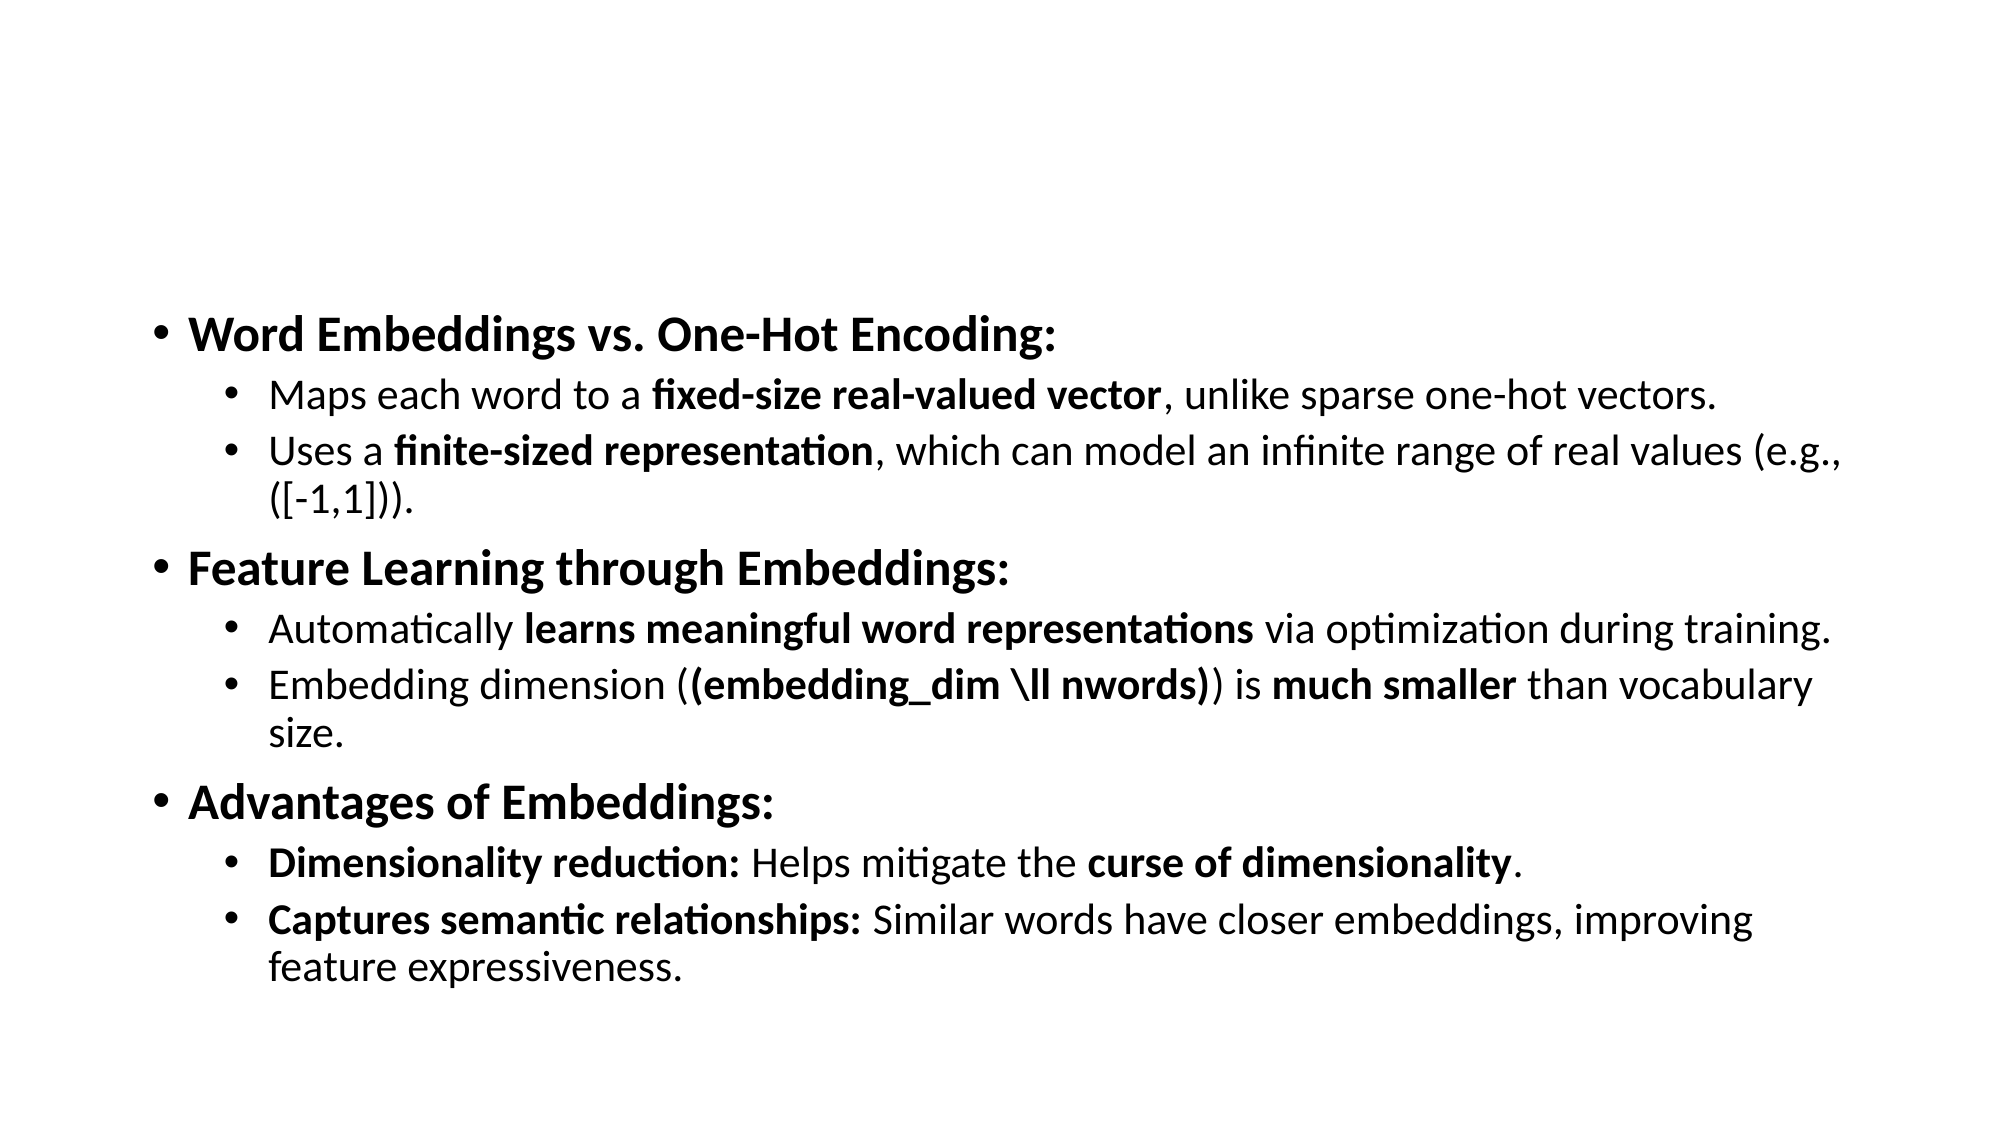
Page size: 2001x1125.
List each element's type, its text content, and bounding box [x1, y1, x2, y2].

list Word Embeddings vs. One-Hot Encoding: Maps each word to a fixed-size real-valued vector, unlike sparse one-hot vectors. Uses a finite-sized representation, which can model an infinite range of real values (e.g., ([-1,1])). Feature Learning through Embeddings: Automatically learns meaningful word representations via optimization during training. Embedding dimension ((embedding_dim \ll nwords)) is much smaller than vocabulary size. Advantages of Embeddings: Dimensionality reduction: Helps mitigate the curse of dimensionality. Captures semantic relationships: Similar words have closer embeddings, improving feature expressiveness. [137, 299, 1863, 1014]
